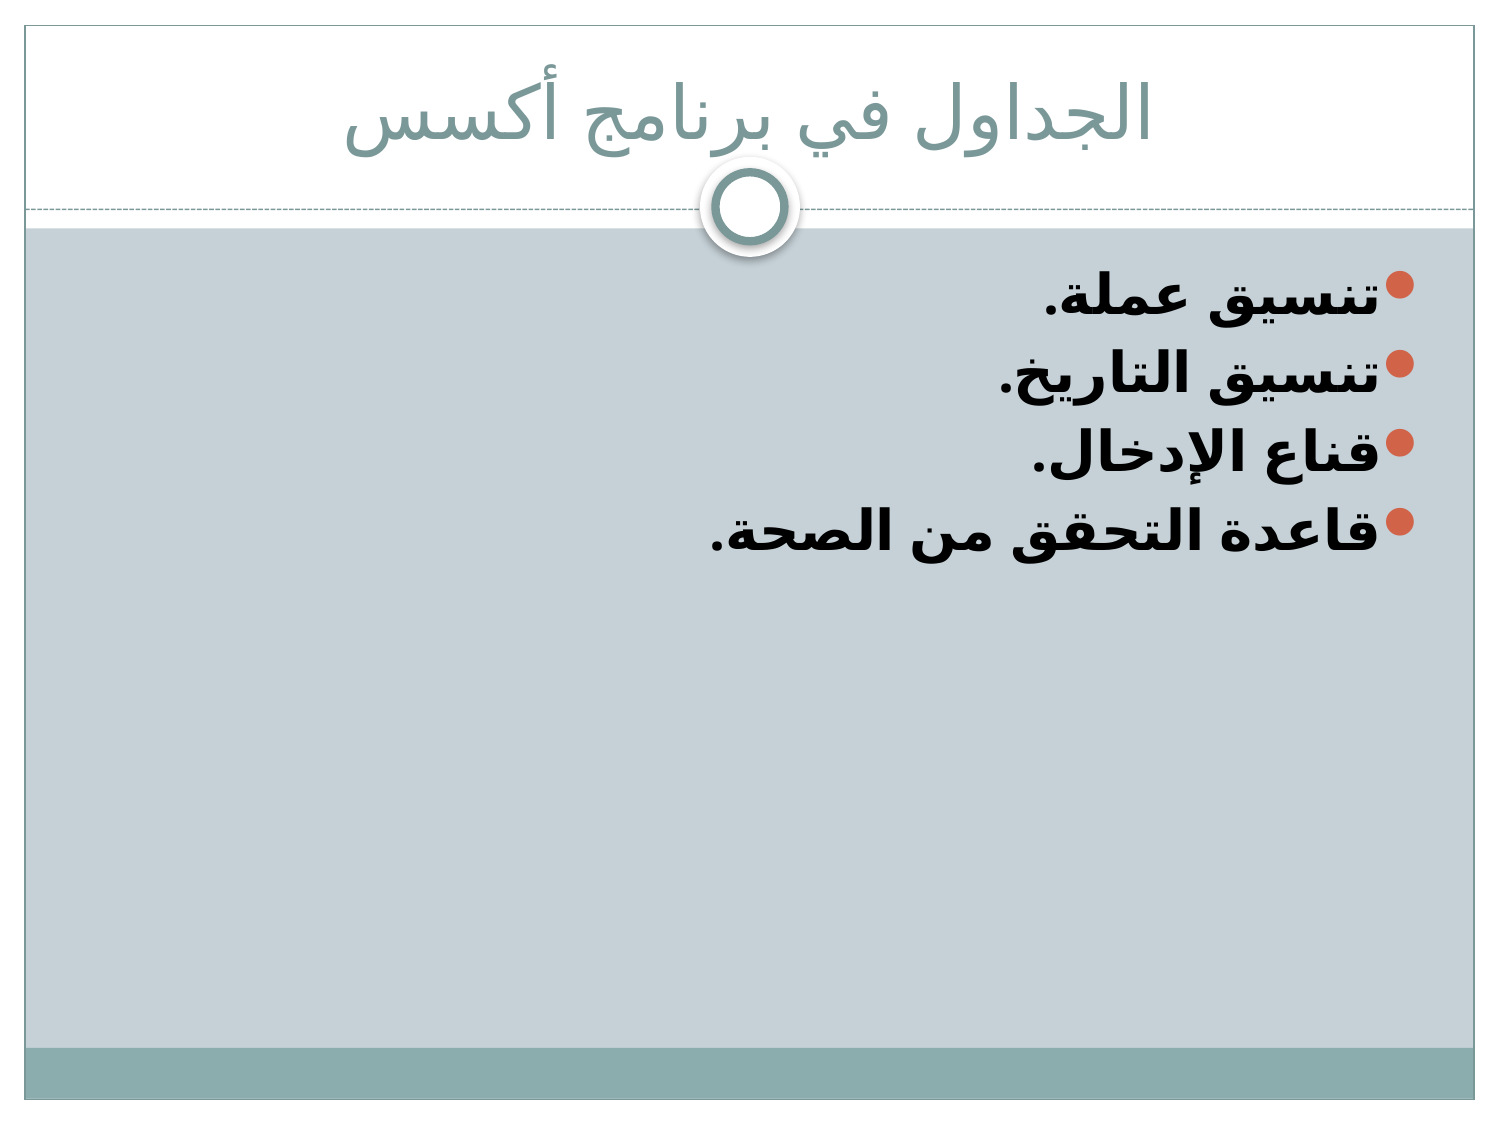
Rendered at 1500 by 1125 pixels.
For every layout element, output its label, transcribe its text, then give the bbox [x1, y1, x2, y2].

list تنسيق عملة. تنسيق التاريخ. قناع الإدخال. قاعدة التحقق من الصحة. [49, 250, 1445, 1001]
title الجداول في برنامج أكسس [49, 37, 1450, 162]
